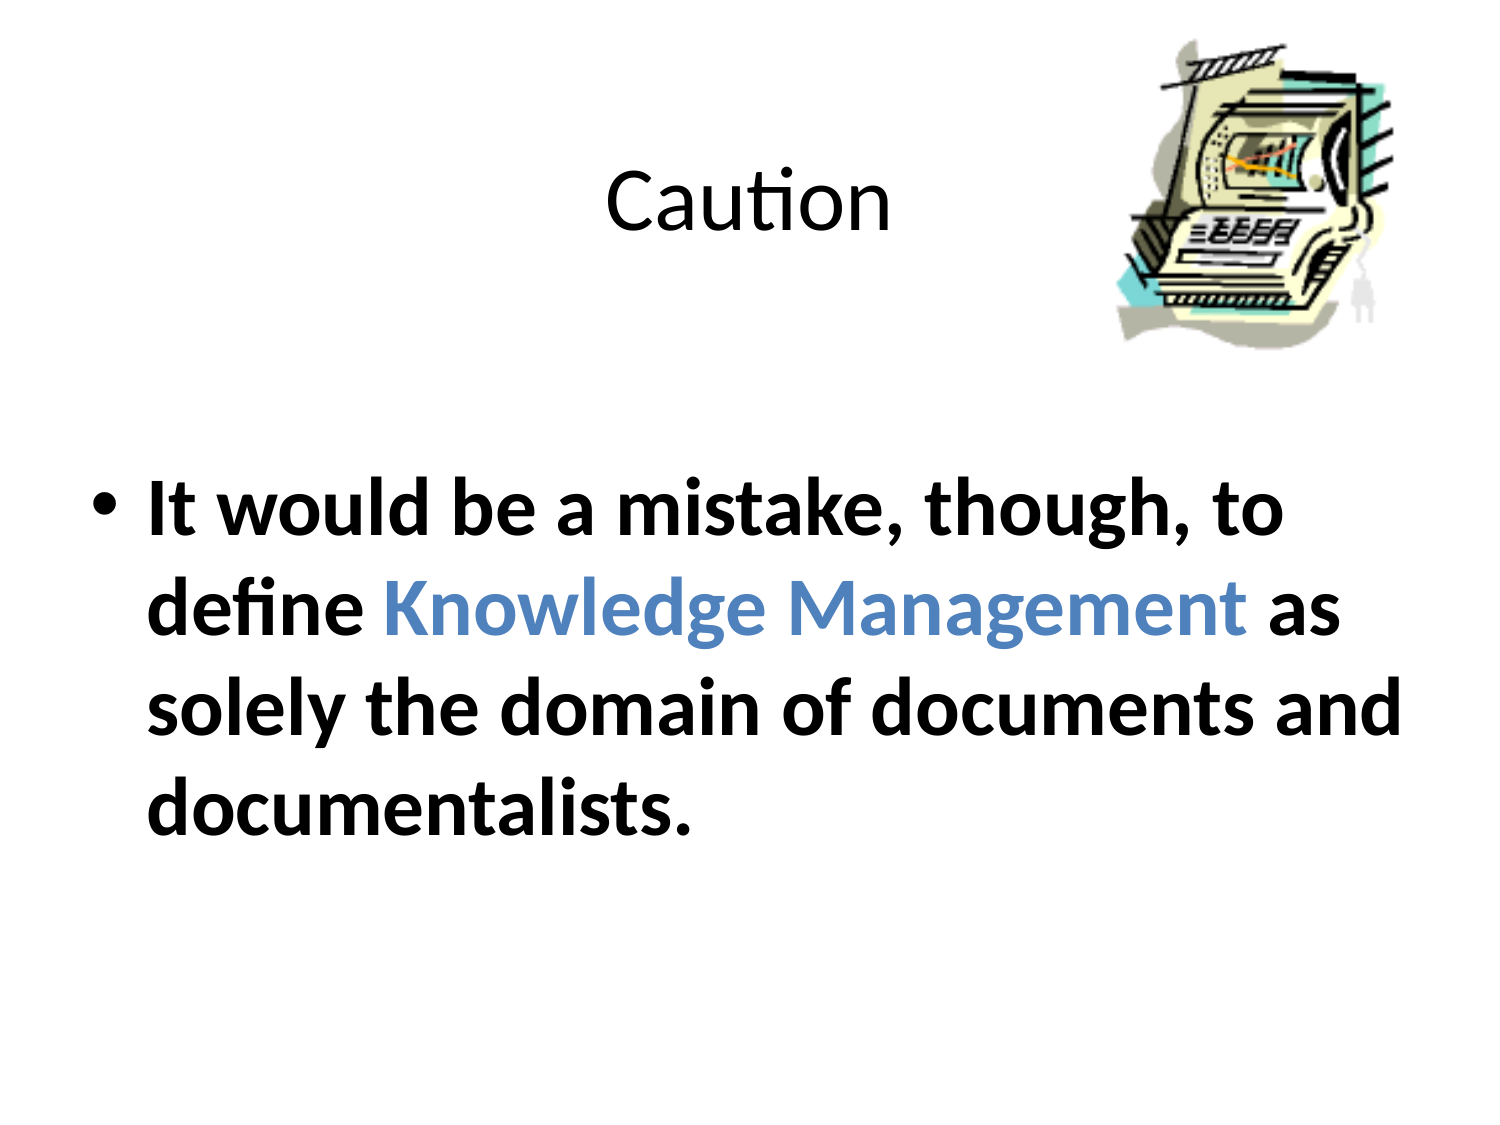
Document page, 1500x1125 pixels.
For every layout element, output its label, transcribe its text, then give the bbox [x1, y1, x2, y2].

title Caution [112, 131, 1094, 257]
list It would be a mistake, though, to define Knowledge Management as solely the domain of documents and documentalists. [75, 445, 1425, 1125]
picture [1099, 37, 1416, 353]
